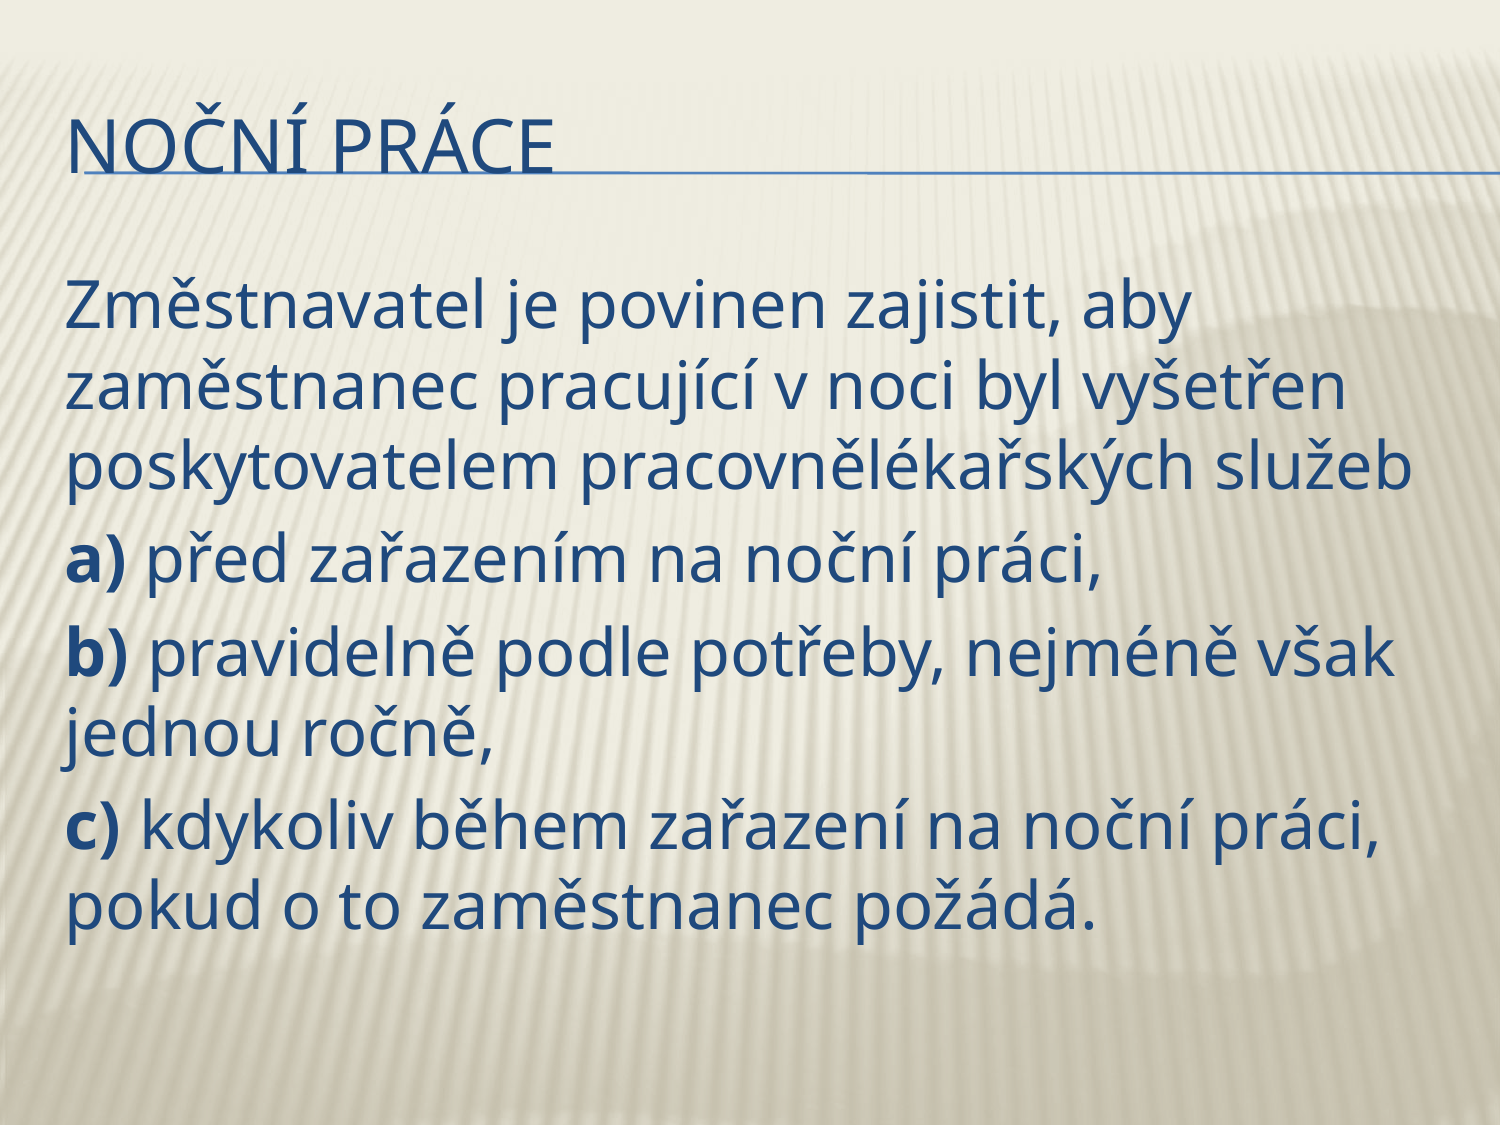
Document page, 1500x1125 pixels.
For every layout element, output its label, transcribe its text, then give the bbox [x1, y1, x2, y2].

list Změstnavatel je povinen zajistit, aby zaměstnanec pracující v noci byl vyšetřen poskytovatelem pracovnělékařských služeb a) před zařazením na noční práci, b) pravidelně podle potřeby, nejméně však jednou ročně, c) kdykoliv během zařazení na noční práci, pokud o to zaměstnanec požádá. [50, 254, 1475, 998]
title Noční práce [50, 75, 1475, 213]
